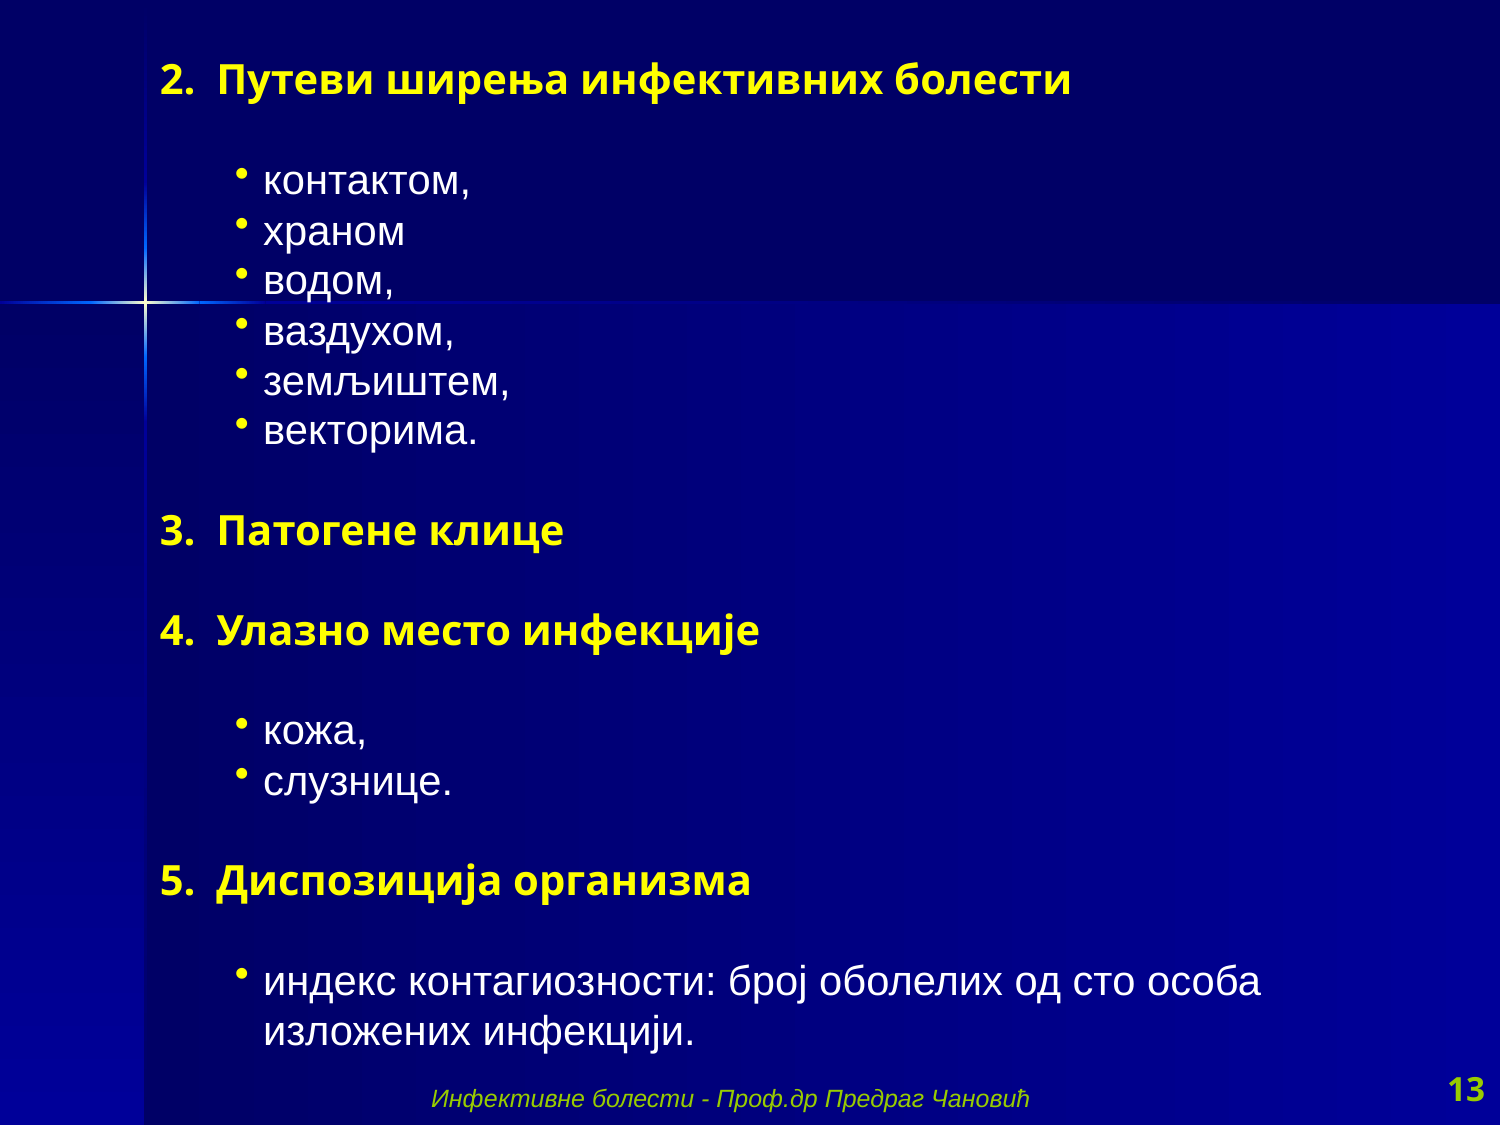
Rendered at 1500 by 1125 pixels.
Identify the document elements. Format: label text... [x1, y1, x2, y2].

text_box Путеви ширења инфективних болести контактом, храном водом, ваздухом, земљиштем, векторима. Патогене клице Улазно место инфекције кожа, слузнице. Диспозиција организма индекс контагиозности: број оболелих од сто особа изложених инфекцији. [145, 45, 1421, 1061]
footer Инфективне болести - Проф.др Предраг Чановић [412, 1074, 1051, 1125]
slide_number 13 [1354, 1059, 1500, 1125]
